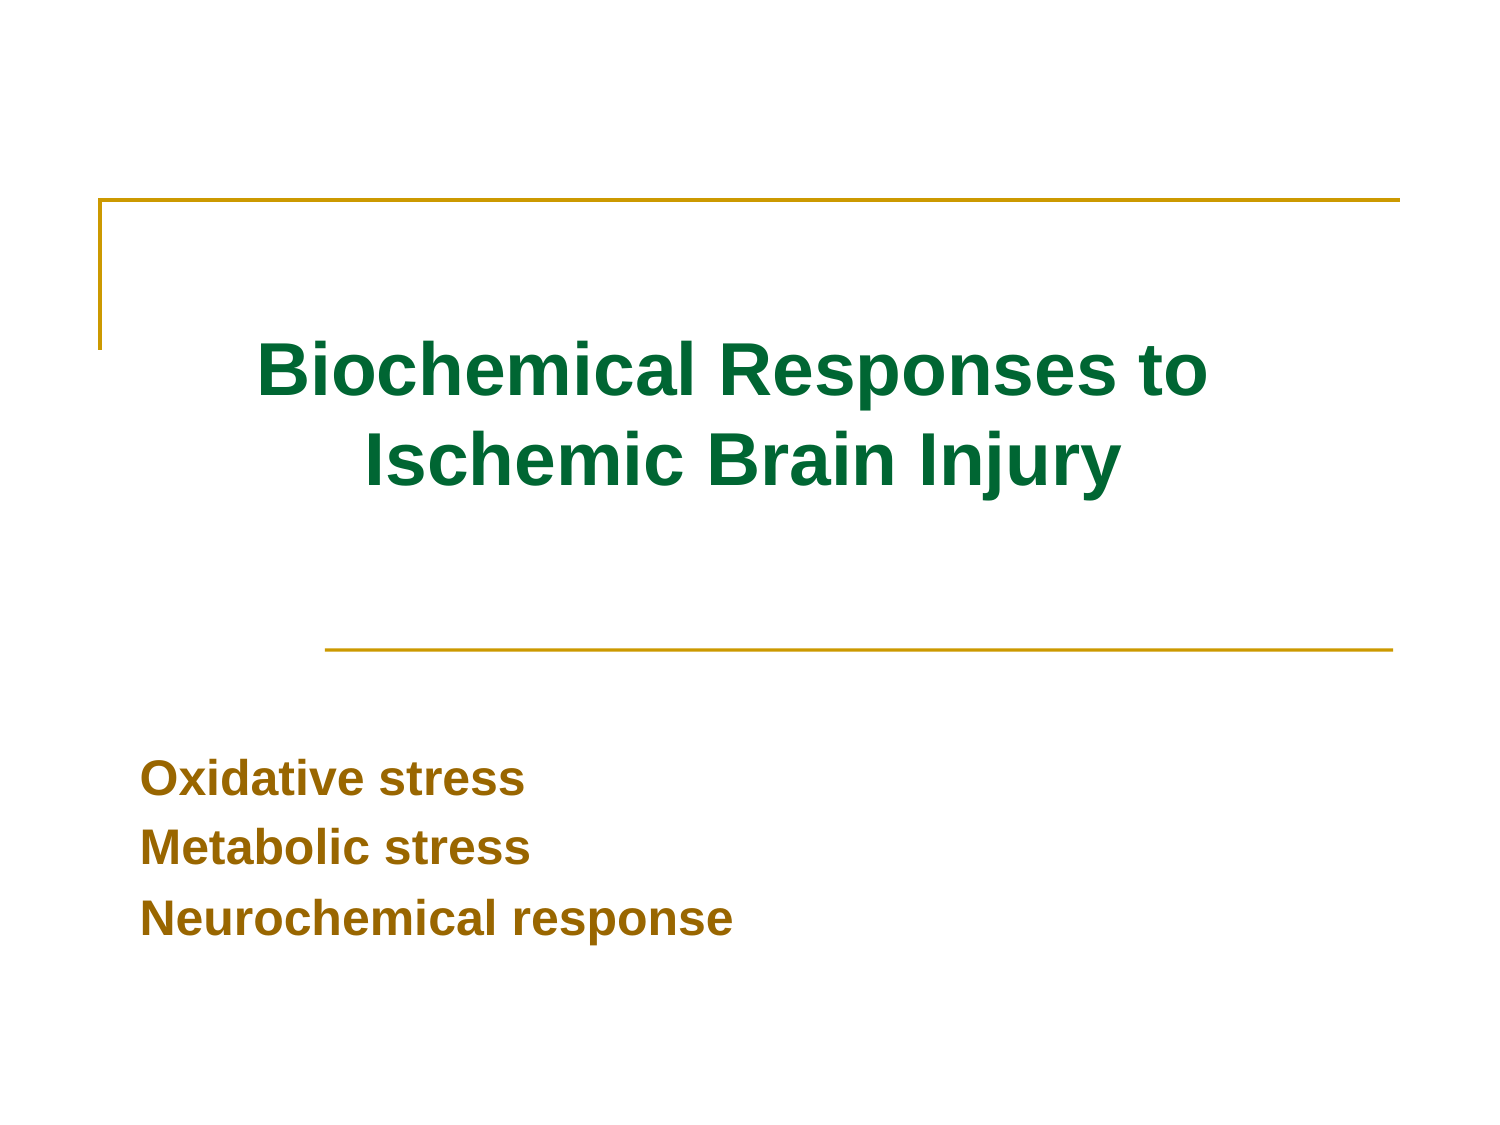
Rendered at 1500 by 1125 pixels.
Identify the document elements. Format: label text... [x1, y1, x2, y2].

title Biochemical Responses to Ischemic Brain Injury [99, 312, 1388, 763]
text_box Oxidative stress Metabolic stress Neurochemical response [124, 737, 1400, 1013]
